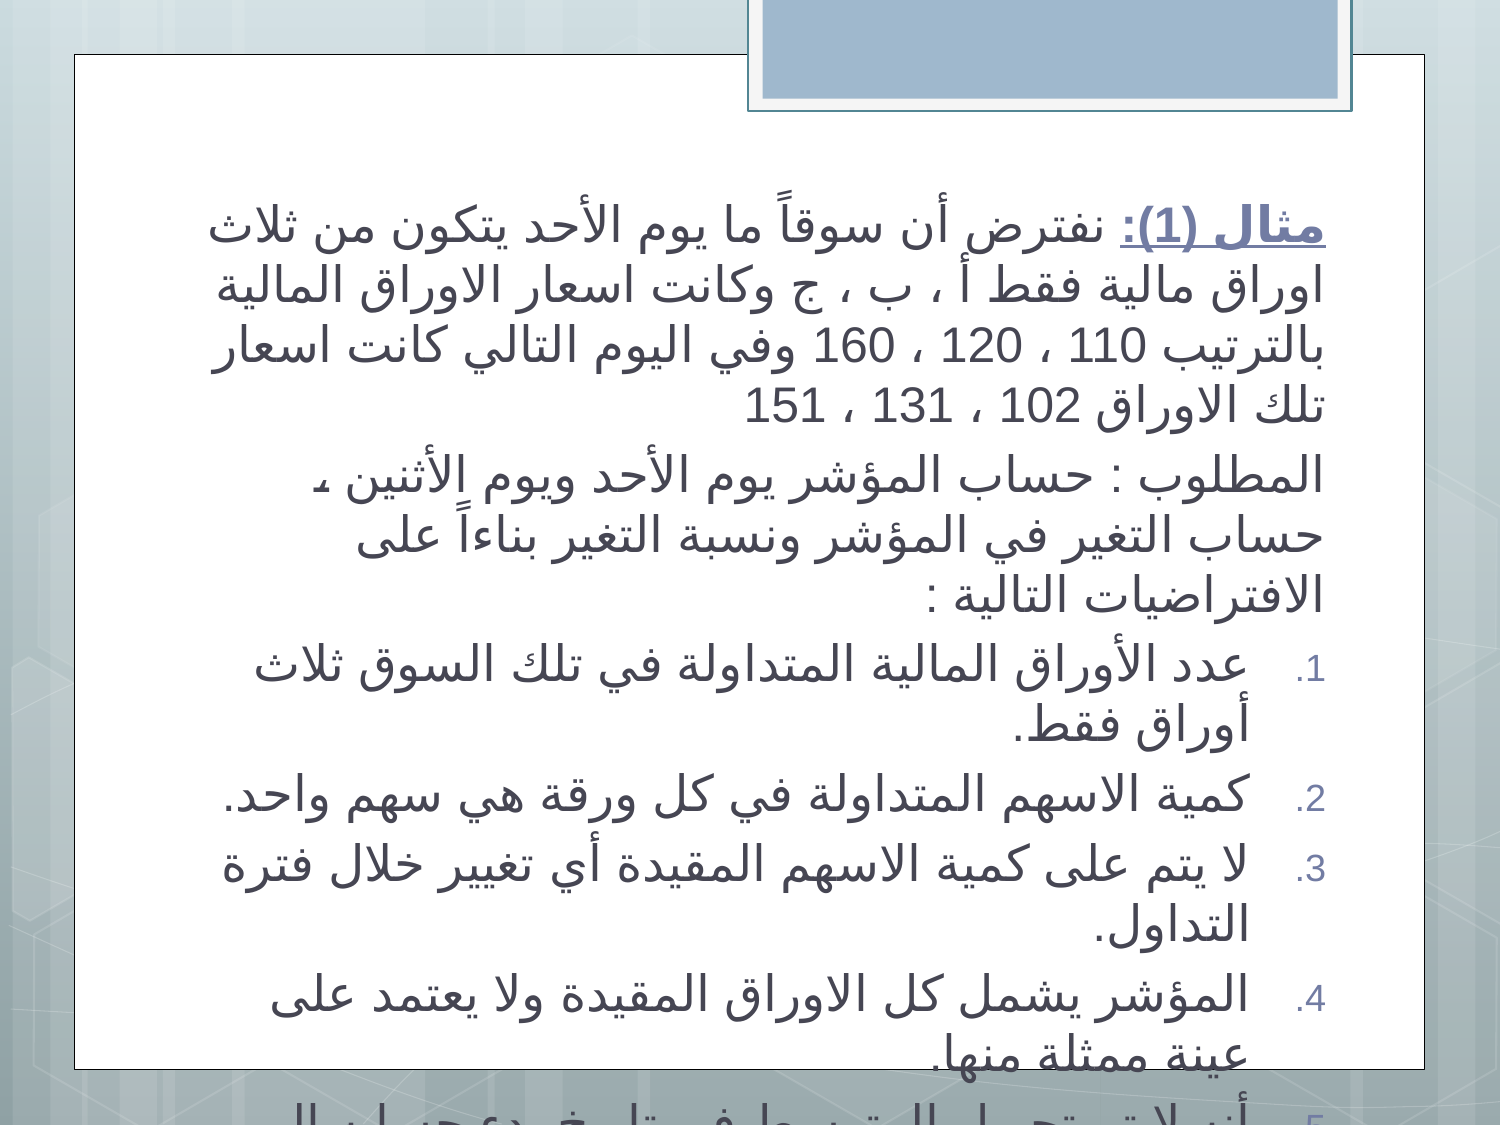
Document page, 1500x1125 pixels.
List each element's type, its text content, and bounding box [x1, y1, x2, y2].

list مثال (1): نفترض أن سوقاً ما يوم الأحد يتكون من ثلاث اوراق مالية فقط أ ، ب ، ج وكانت اسعار الاوراق المالية بالترتيب 110 ، 120 ، 160 وفي اليوم التالي كانت اسعار تلك الاوراق 102 ، 131 ، 151 المطلوب : حساب المؤشر يوم الأحد ويوم الأثنين ، حساب التغير في المؤشر ونسبة التغير بناءاً على الافتراضيات التالية : عدد الأوراق المالية المتداولة في تلك السوق ثلاث أوراق فقط. كمية الاسهم المتداولة في كل ورقة هي سهم واحد. لا يتم على كمية الاسهم المقيدة أي تغيير خلال فترة التداول. المؤشر يشمل كل الاوراق المقيدة ولا يعتمد على عينة ممثلة منها. أنه لايتم تحويل المتوسط في تاريخ بدء حسابه إلى قيمة أساس باستخدام قاسم معين. أن قاسم الوسط الحسابي البسيط هو عدد الأسهم. [171, 184, 1353, 1012]
